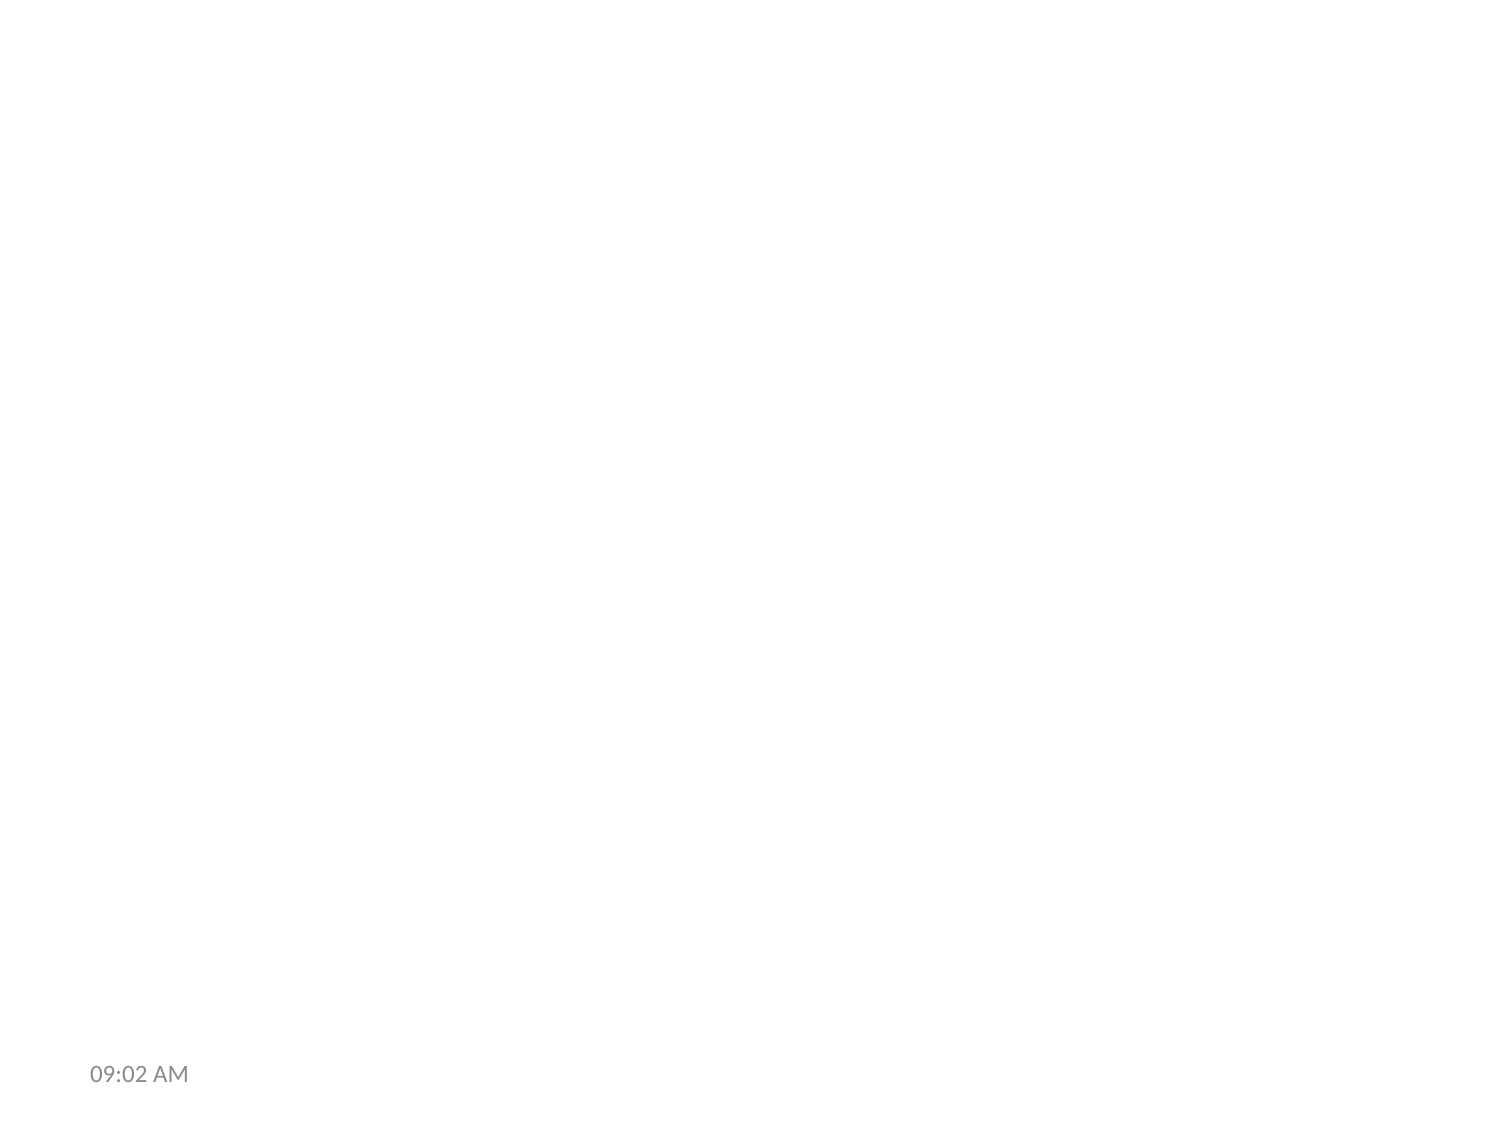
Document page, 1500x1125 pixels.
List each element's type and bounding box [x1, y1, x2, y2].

slide_number [75, 1042, 425, 1103]
